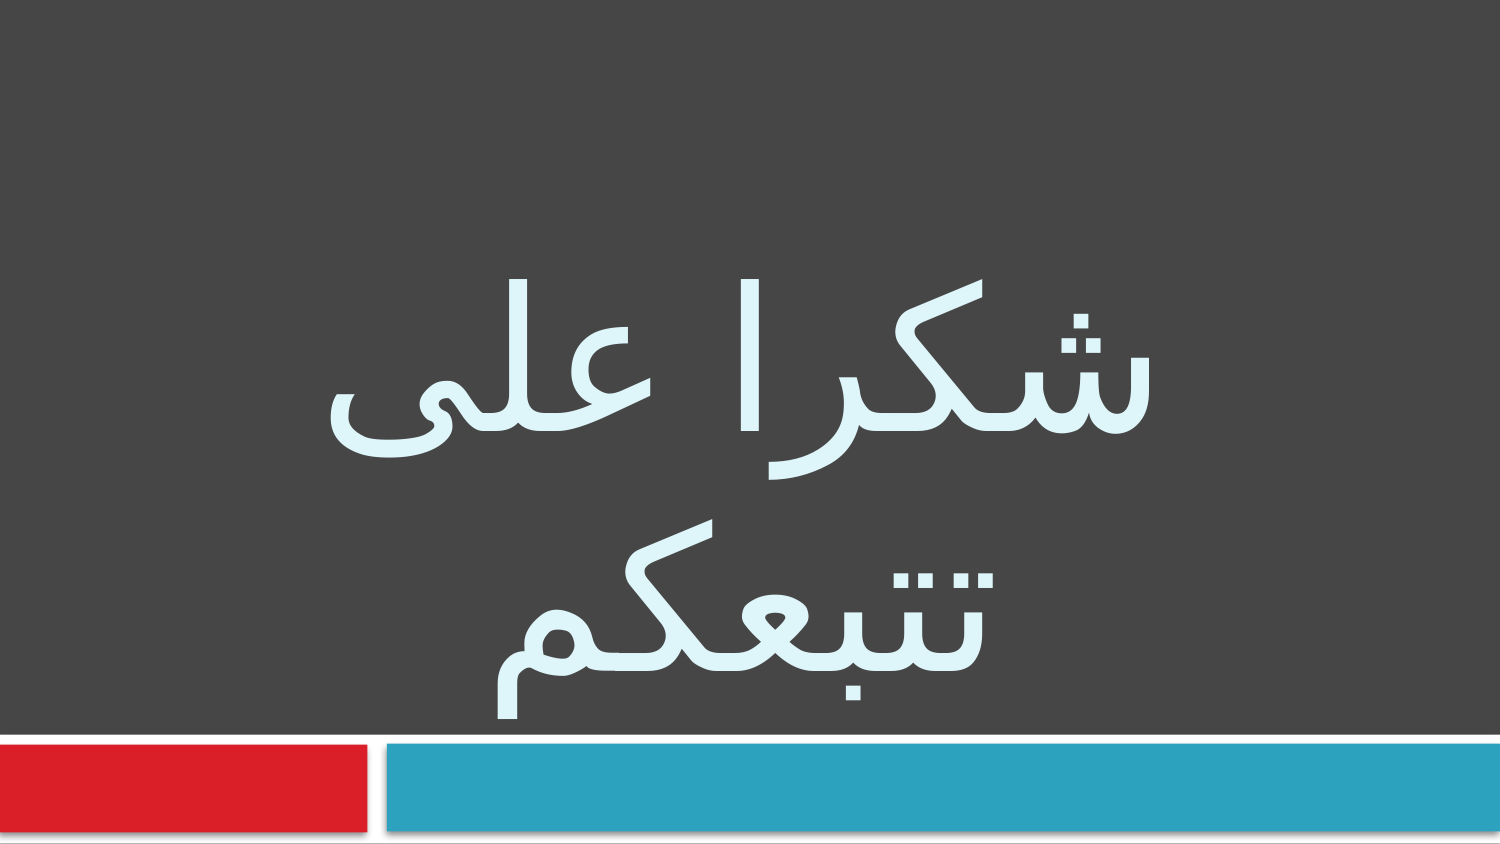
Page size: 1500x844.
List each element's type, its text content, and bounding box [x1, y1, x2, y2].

title شكرا على تتبعكم [35, 70, 1450, 719]
